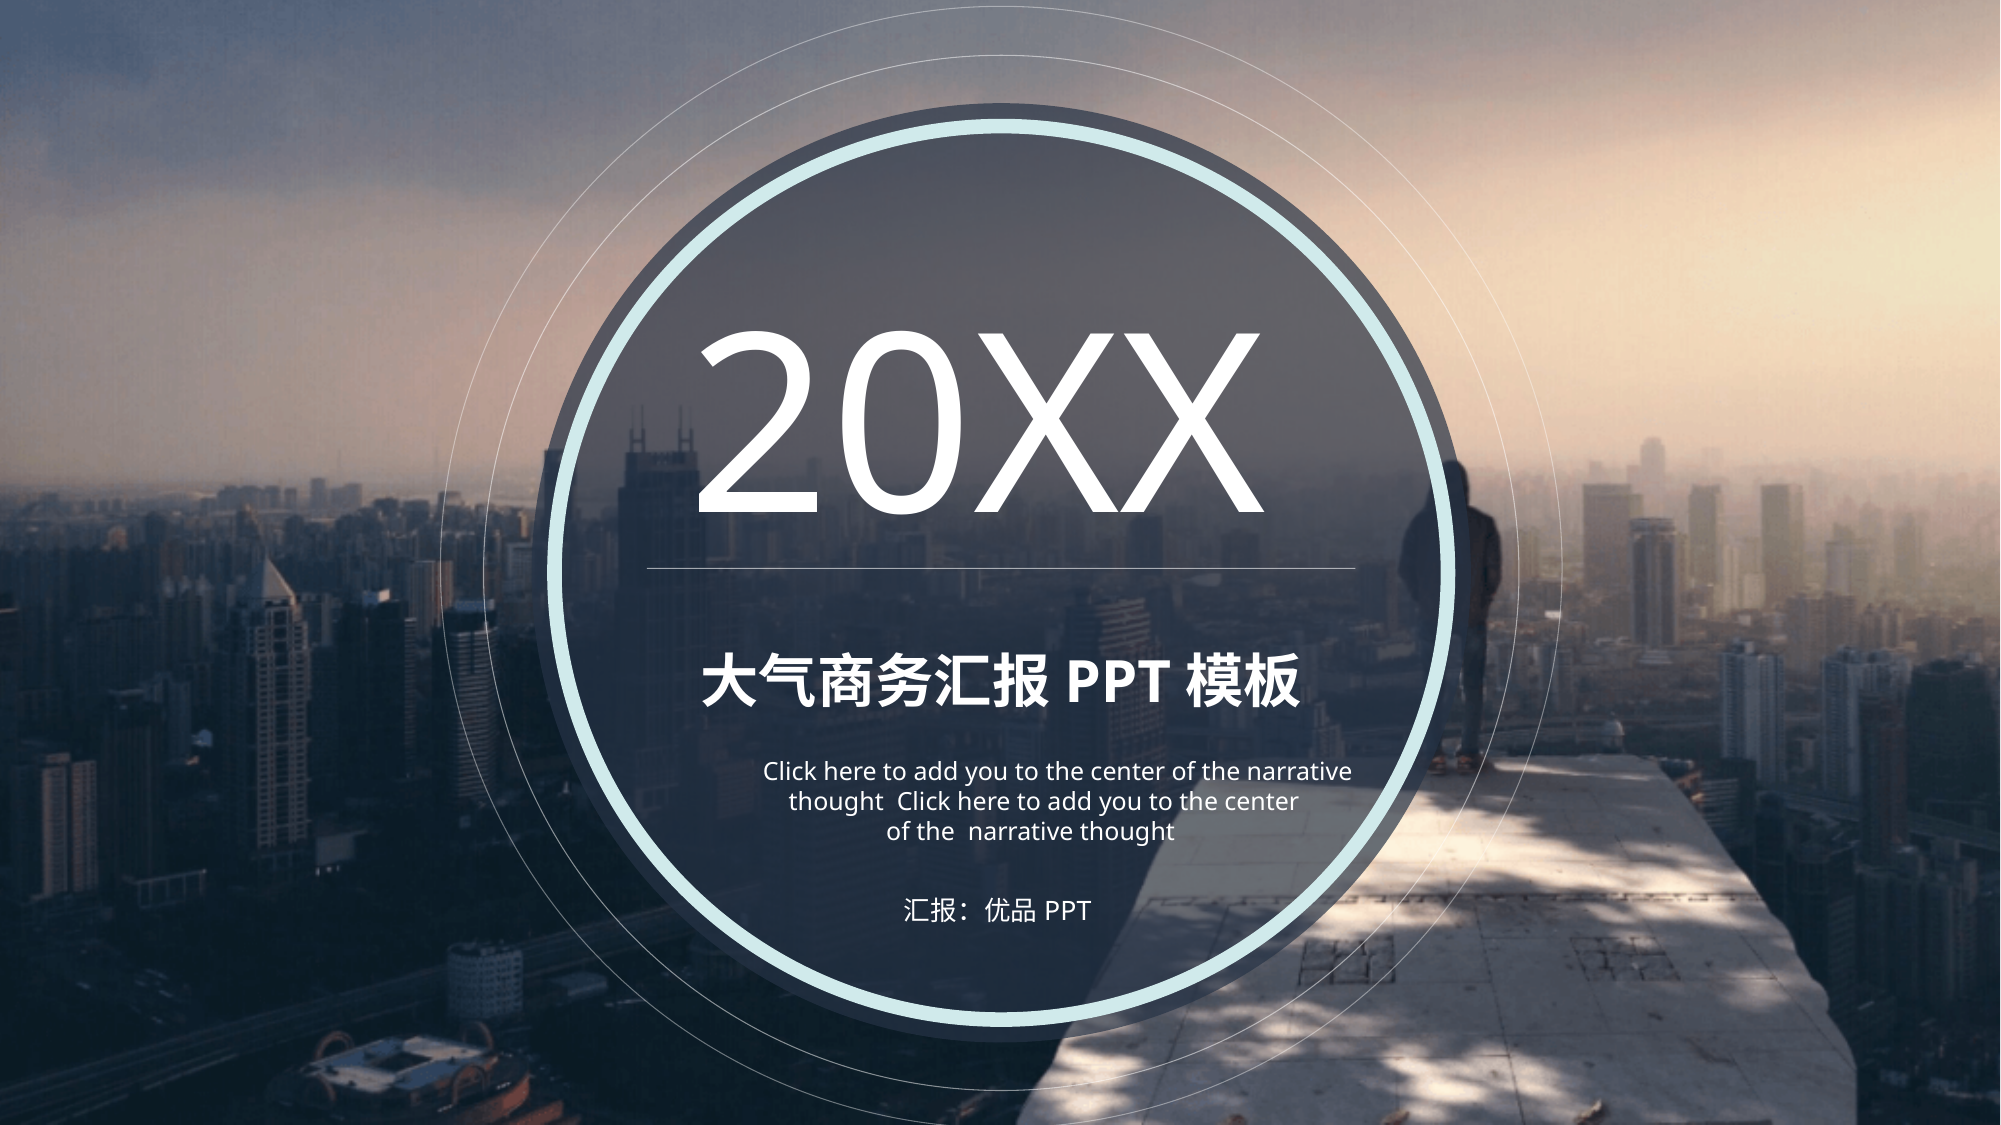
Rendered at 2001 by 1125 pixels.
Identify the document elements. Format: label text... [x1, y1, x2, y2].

text_box [440, 6, 1563, 1125]
picture [0, 0, 2001, 1125]
text_box 汇报：优品PPT [758, 893, 1245, 926]
